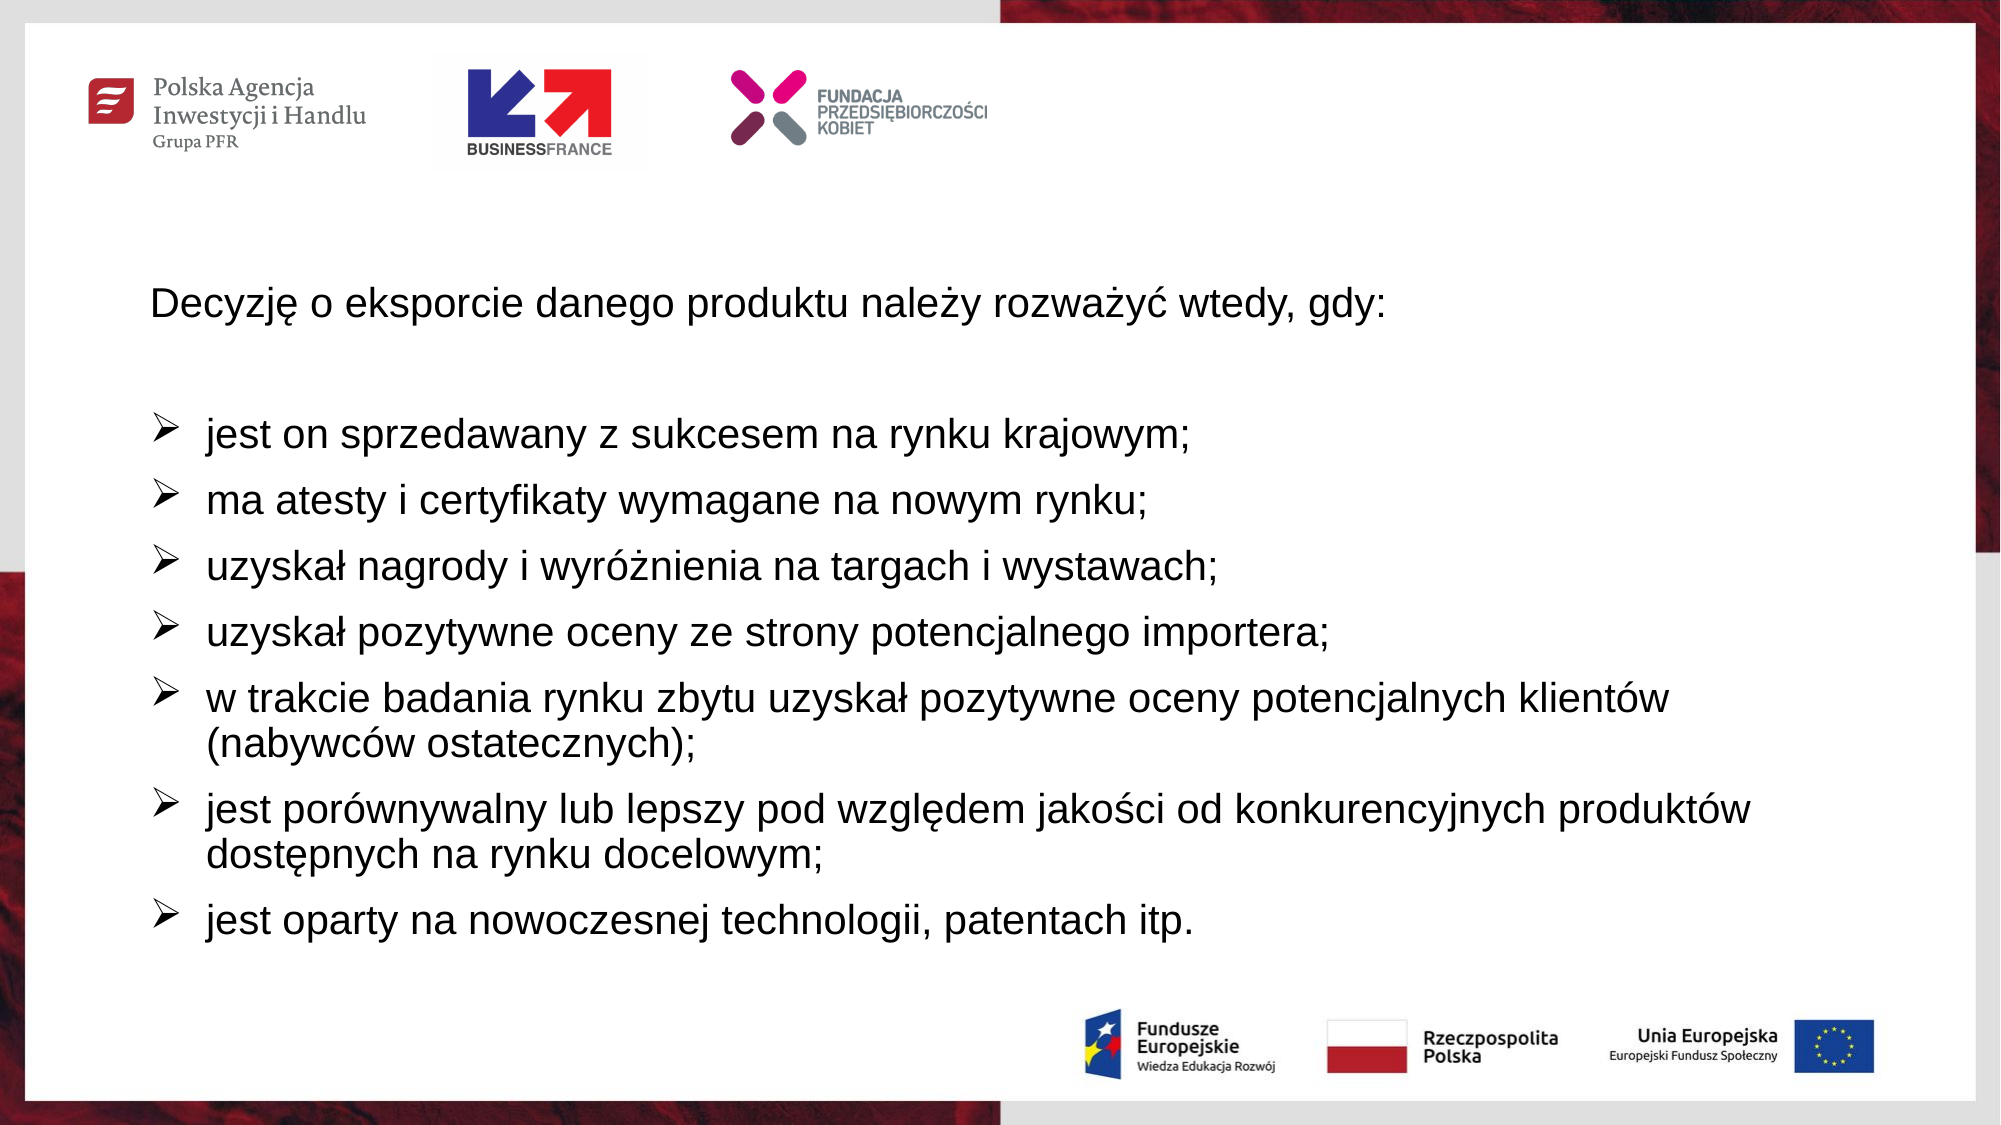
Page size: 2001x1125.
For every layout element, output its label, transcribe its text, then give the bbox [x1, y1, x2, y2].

list Decyzję o eksporcie danego produktu należy rozważyć wtedy, gdy: jest on sprzedawany z sukcesem na rynku krajowym; ma atesty i certyfikaty wymagane na nowym rynku; uzyskał nagrody i wyróżnienia na targach i wystawach; uzyskał pozytywne oceny ze strony potencjalnego importera; w trakcie badania rynku zbytu uzyskał pozytywne oceny potencjalnych klientów (nabywców ostatecznych); jest porównywalny lub lepszy pod względem jakości od konkurencyjnych produktów dostępnych na rynku docelowym; jest oparty na nowoczesnej technologii, patentach itp. [134, 202, 1866, 984]
picture [0, 0, 2001, 1125]
